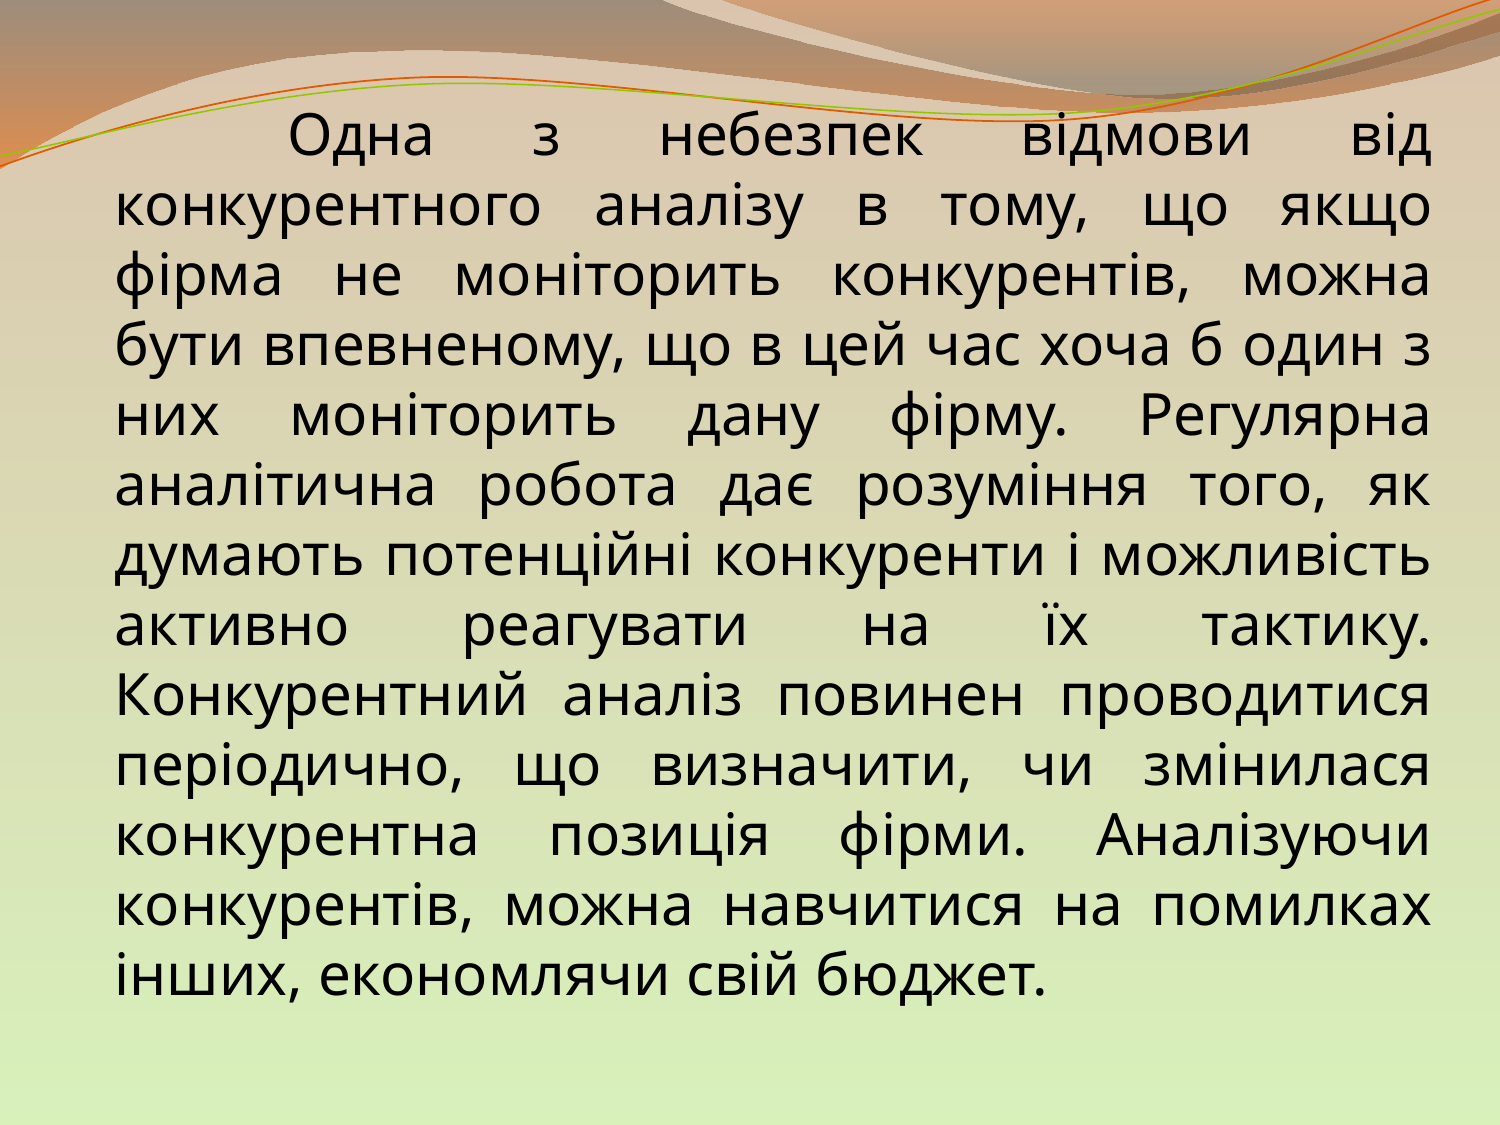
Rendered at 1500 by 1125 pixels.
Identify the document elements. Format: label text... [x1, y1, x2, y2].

text_box Одна з небезпек відмови від конкурентного аналізу в тому, що якщо фірма не моніторить конкурентів, можна бути впевненому, що в цей час хоча б один з них моніторить дану фірму. Регулярна аналітична робота дає розуміння того, як думають потенційні конкуренти і можливість активно реагувати на їх тактику. Конкурентний аналіз повинен проводитися періодично, що визначити, чи змінилася конкурентна позиція фірми. Аналізуючи конкурентів, можна навчитися на помилках інших, економлячи свій бюджет. [100, 90, 1447, 1015]
